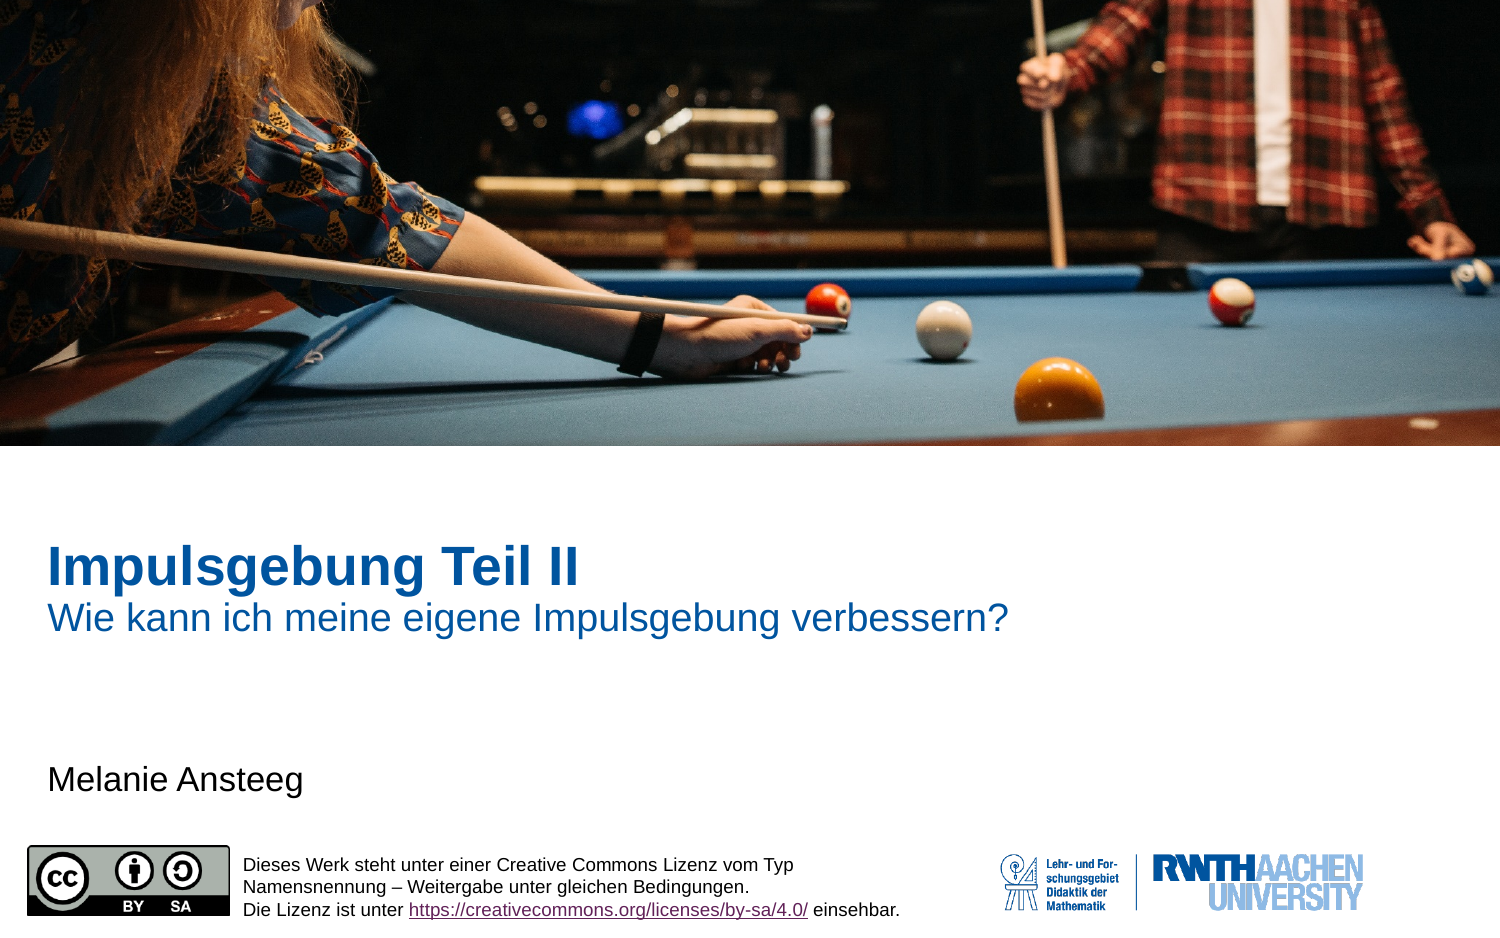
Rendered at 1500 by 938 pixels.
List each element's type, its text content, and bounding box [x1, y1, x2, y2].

text_box Dieses Werk steht unter einer Creative Commons Lizenz vom Typ Namensnennung – Weitergabe unter gleichen Bedingungen. Die Lizenz ist unter https://creativecommons.org/licenses/by-sa/4.0/ einsehbar. [228, 845, 916, 928]
subtitle Melanie Ansteeg [47, 715, 1453, 835]
picture [0, 0, 1500, 446]
picture [983, 835, 1380, 938]
title Impulsgebung Teil II Wie kann ich meine eigene Impulsgebung verbessern? [47, 537, 1453, 715]
picture [27, 845, 230, 916]
